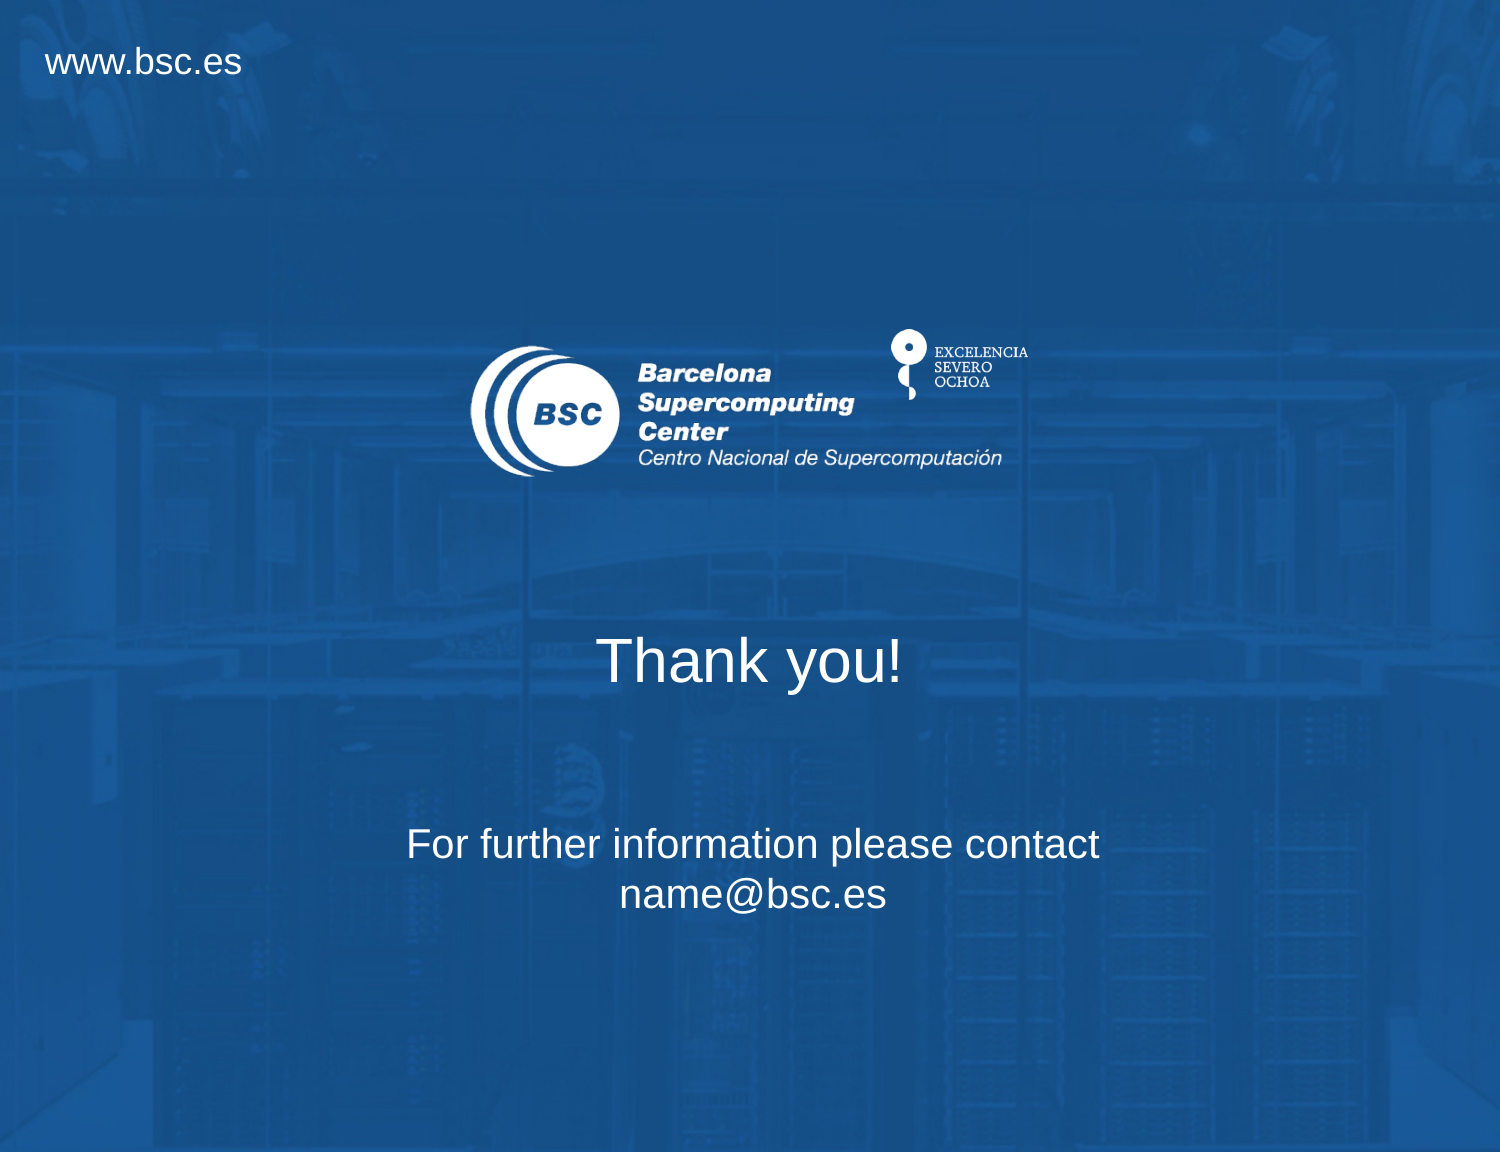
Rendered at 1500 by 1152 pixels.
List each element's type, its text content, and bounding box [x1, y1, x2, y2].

text_box For further information please contact name@bsc.es [221, 780, 1285, 953]
text_box Thank you! [224, 609, 1275, 719]
picture [0, 0, 1500, 1152]
